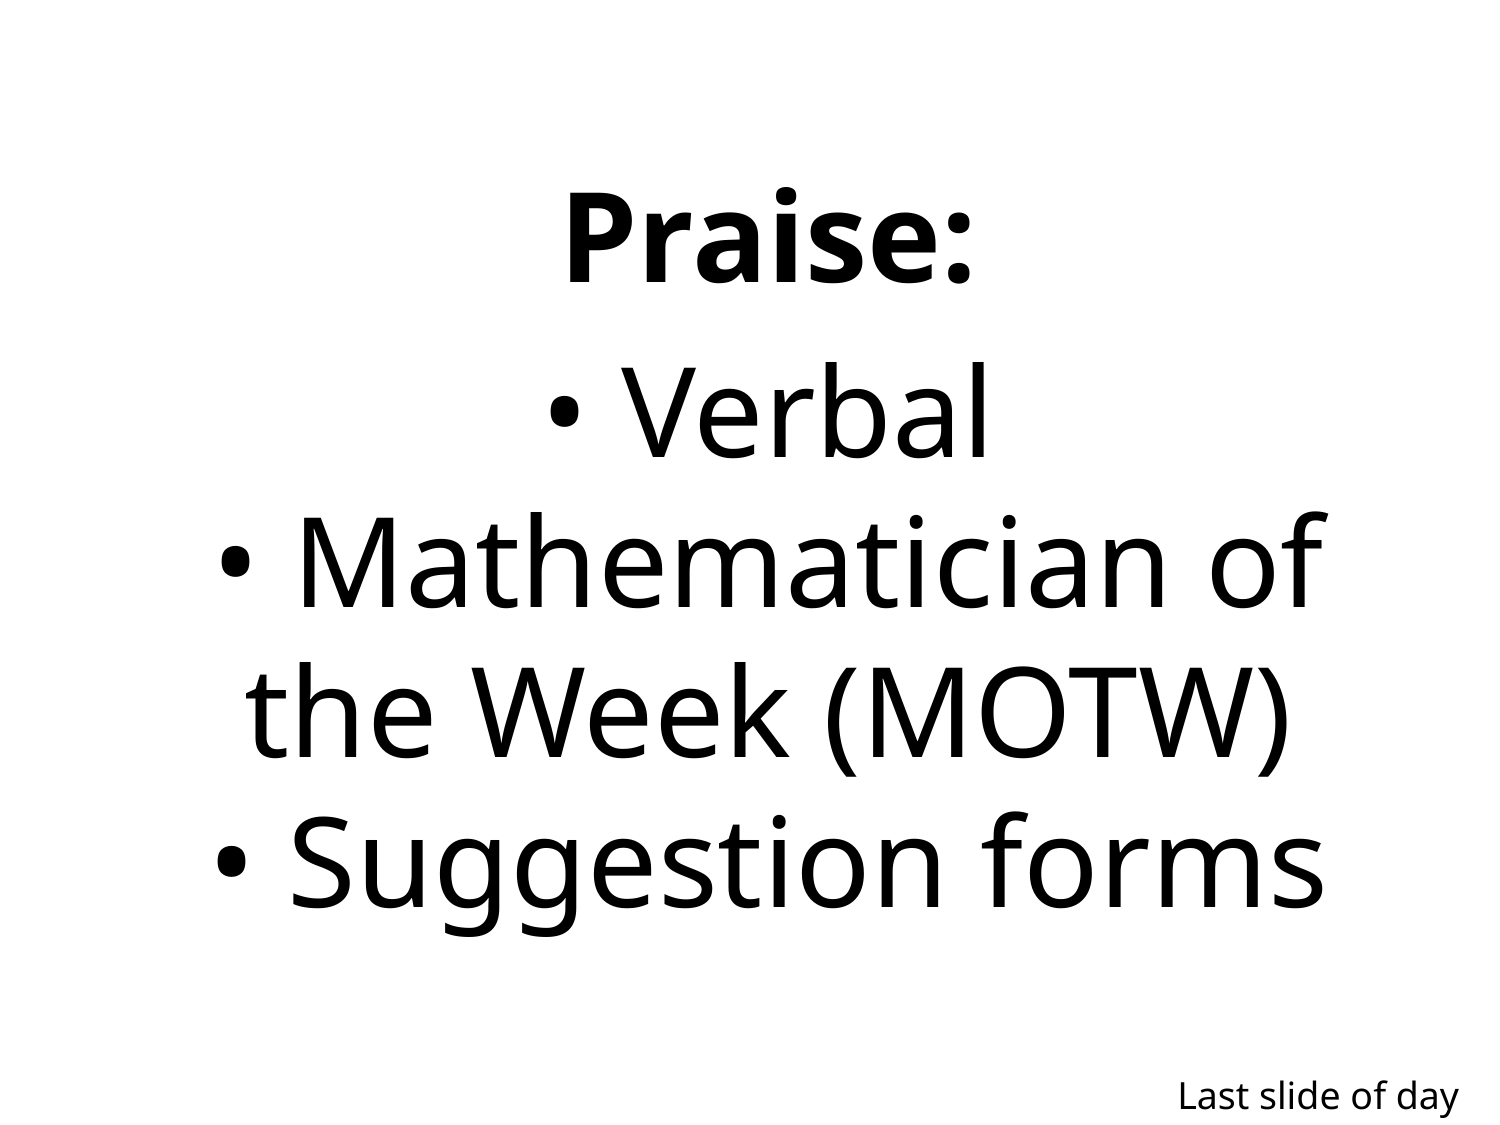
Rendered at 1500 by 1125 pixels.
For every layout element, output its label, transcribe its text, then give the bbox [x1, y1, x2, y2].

text_box Praise: • Verbal • Mathematician of the Week (MOTW) • Suggestion forms [99, 149, 1438, 940]
text_box Last slide of day 2 [1162, 1064, 1500, 1125]
